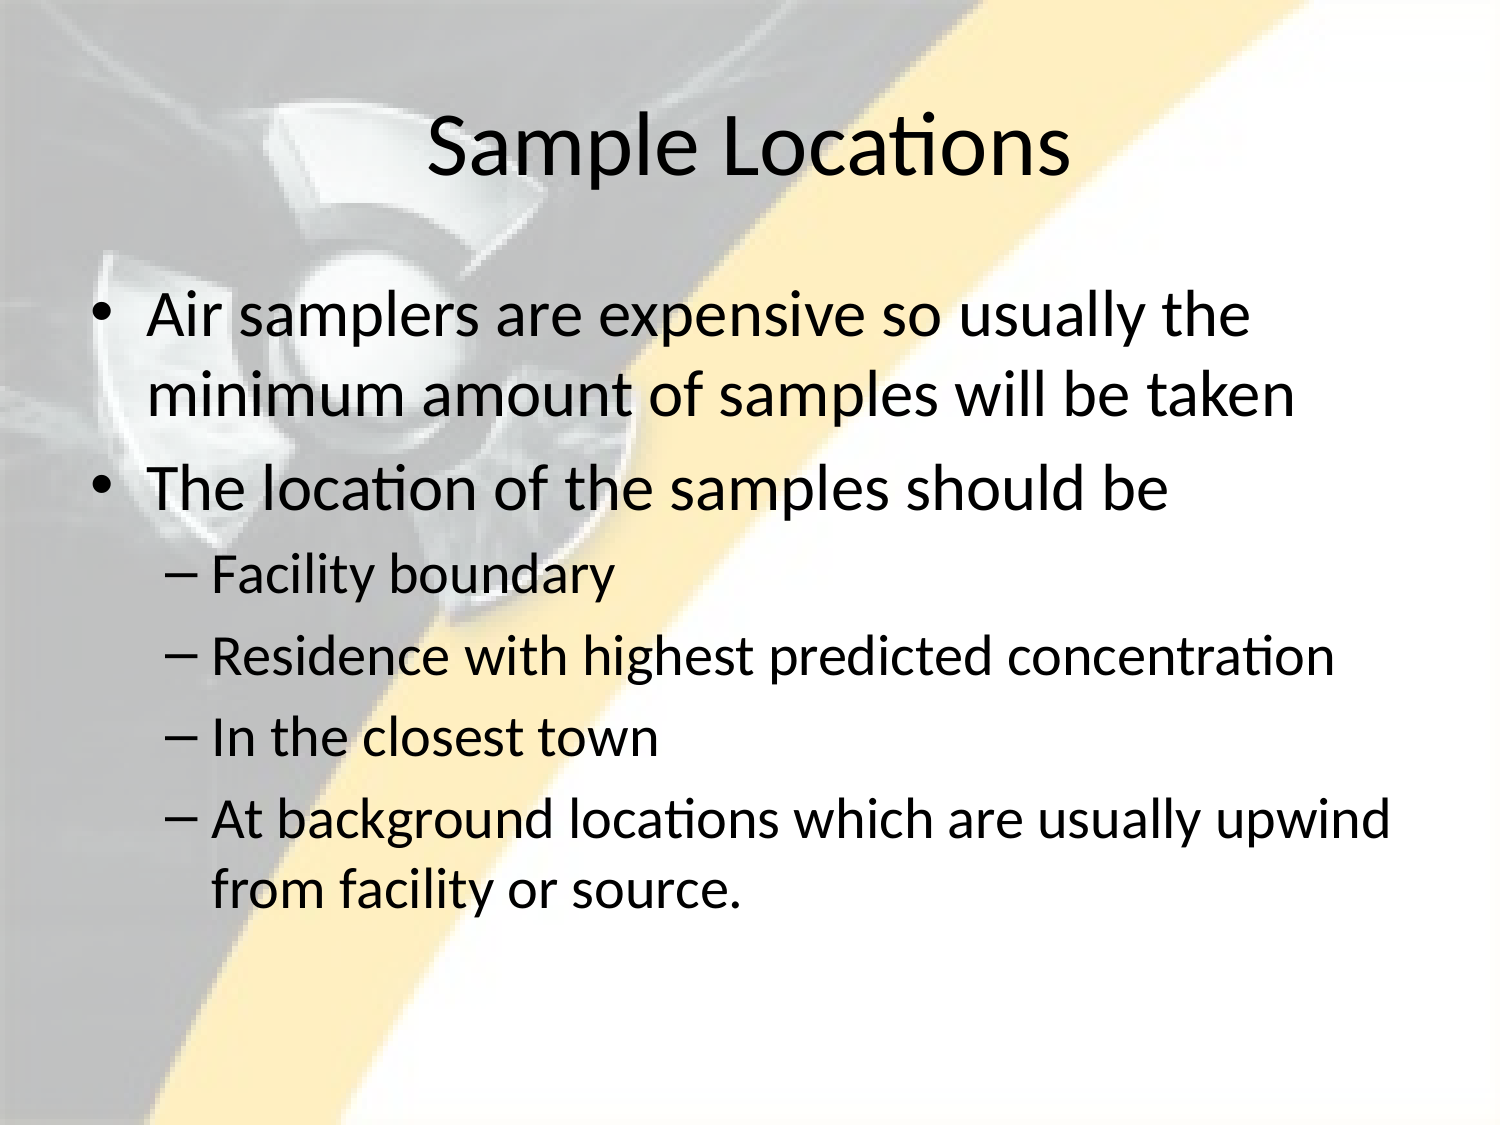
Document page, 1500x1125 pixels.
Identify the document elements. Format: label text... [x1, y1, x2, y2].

title Sample Locations [75, 45, 1425, 233]
list Air samplers are expensive so usually the minimum amount of samples will be taken The location of the samples should be Facility boundary Residence with highest predicted concentration In the closest town At background locations which are usually upwind from facility or source. [75, 262, 1425, 1005]
